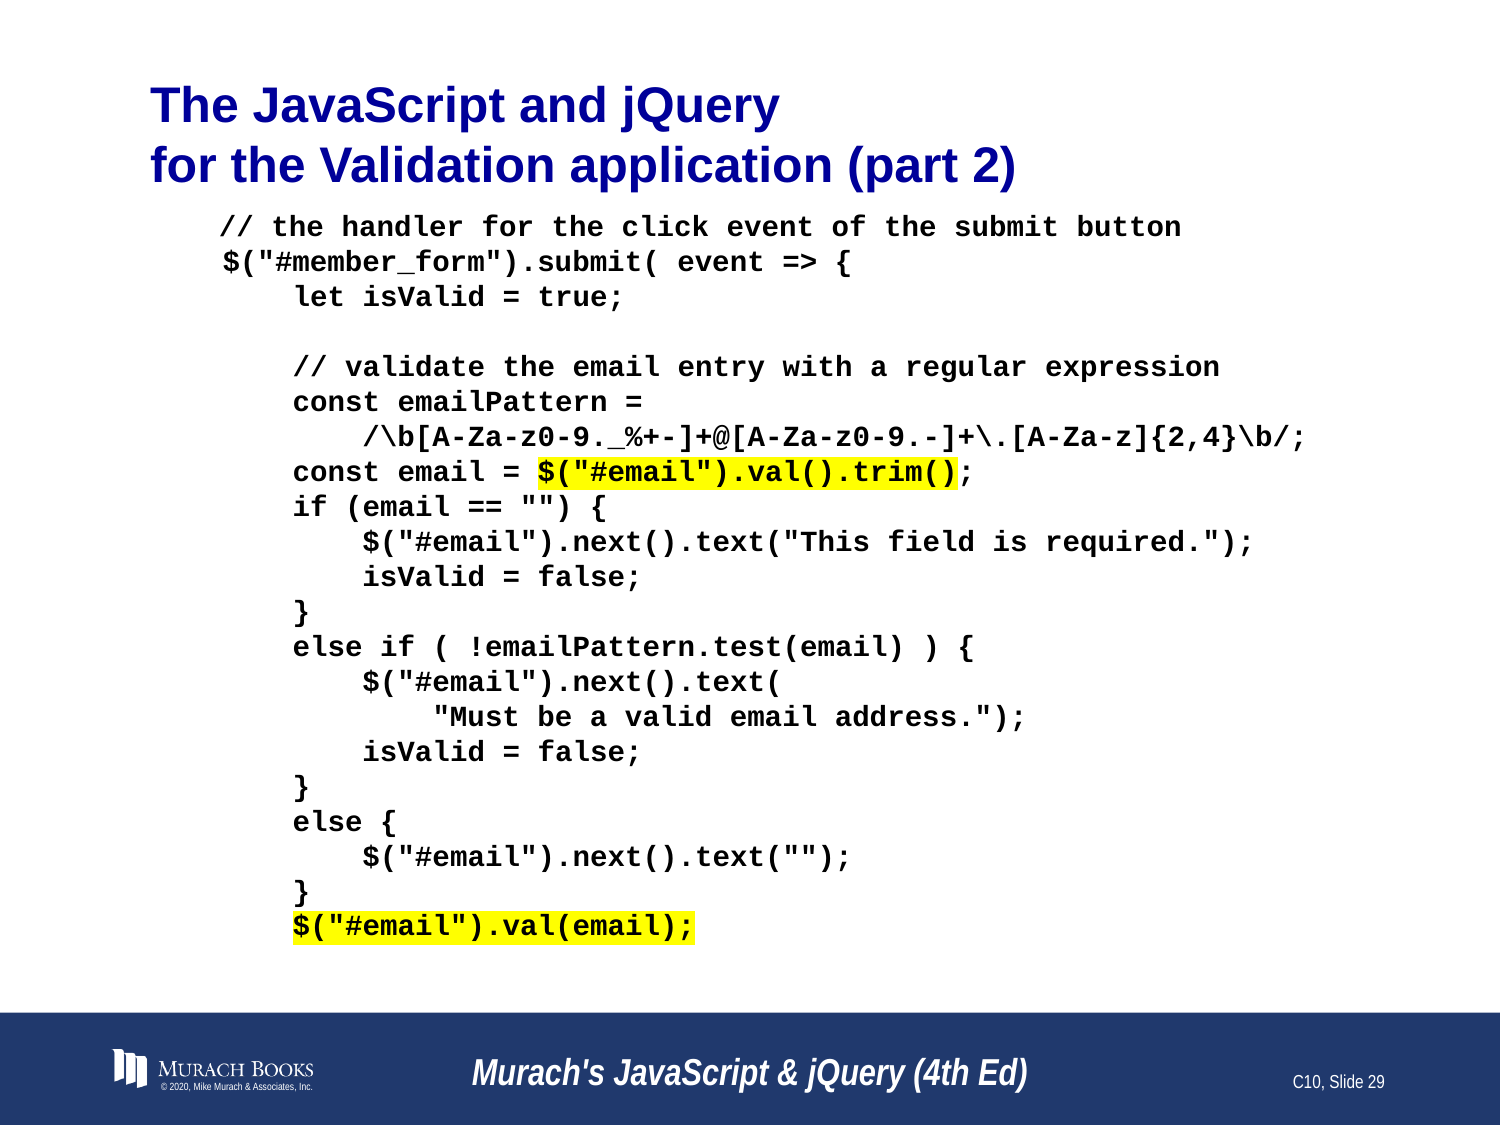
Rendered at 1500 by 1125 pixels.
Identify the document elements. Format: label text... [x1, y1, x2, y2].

title The JavaScript and jQuery for the Validation application (part 2) [150, 72, 1350, 194]
slide_number Murach's JavaScript & jQuery (4th Ed) [463, 1025, 1050, 1100]
slide_number C10, Slide 29 [1087, 1025, 1400, 1100]
footer © 2020, Mike Murach & Associates, Inc. [12, 1025, 463, 1100]
list // the handler for the click event of the submit button $("#member_form").submit( event => { let isValid = true; // validate the email entry with a regular expression const emailPattern = /\b[A-Za-z0-9._%+-]+@[A-Za-z0-9.-]+\.[A-Za-z]{2,4}\b/; const email = $("#email").val().trim(); if (email == "") { $("#email").next().text("This field is required."); isValid = false; } else if ( !emailPattern.test(email) ) { $("#email").next().text( "Must be a valid email address."); isValid = false; } else { $("#email").next().text(""); } $("#email").val(email); [137, 200, 1350, 1000]
